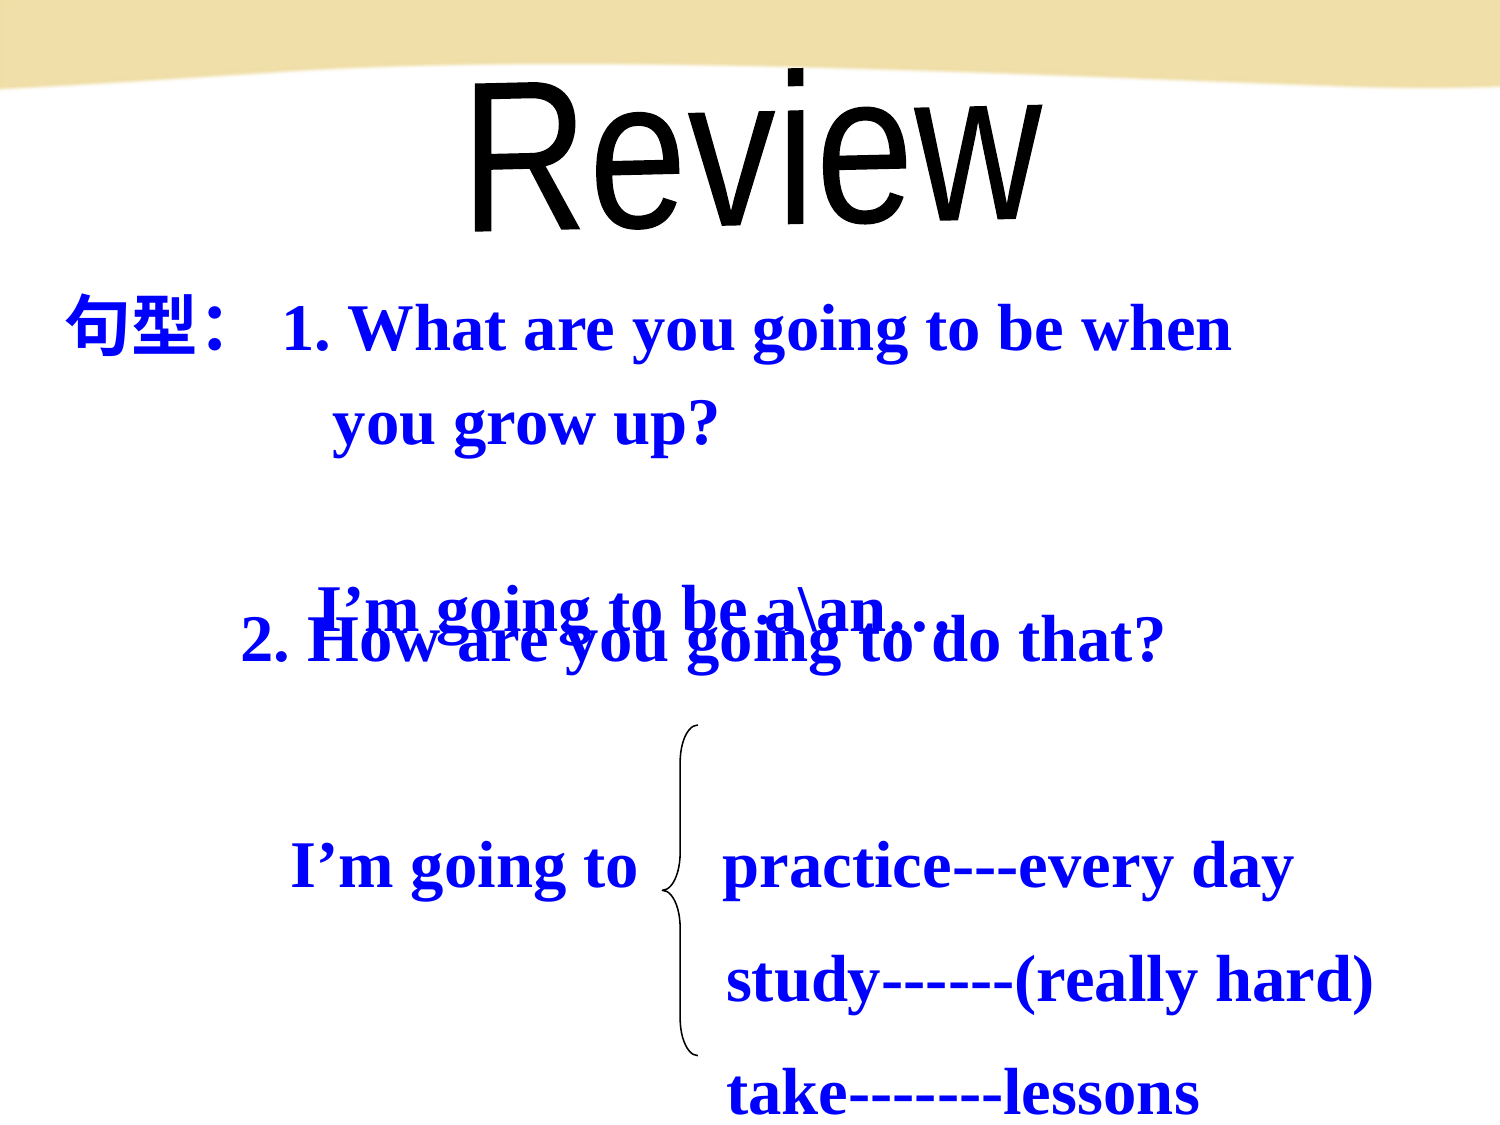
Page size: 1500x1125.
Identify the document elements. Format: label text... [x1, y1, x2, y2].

text_box 2. How are you going to do that?组卷网 I’m going to practice---every day study------(really hard) take-------lessons [225, 587, 1500, 1125]
text_box [662, 724, 698, 1056]
picture [0, 0, 1500, 1125]
text_box 句型：1. What are you going to be when you grow up?学科网 I’m going to be a\an… [50, 262, 1500, 653]
